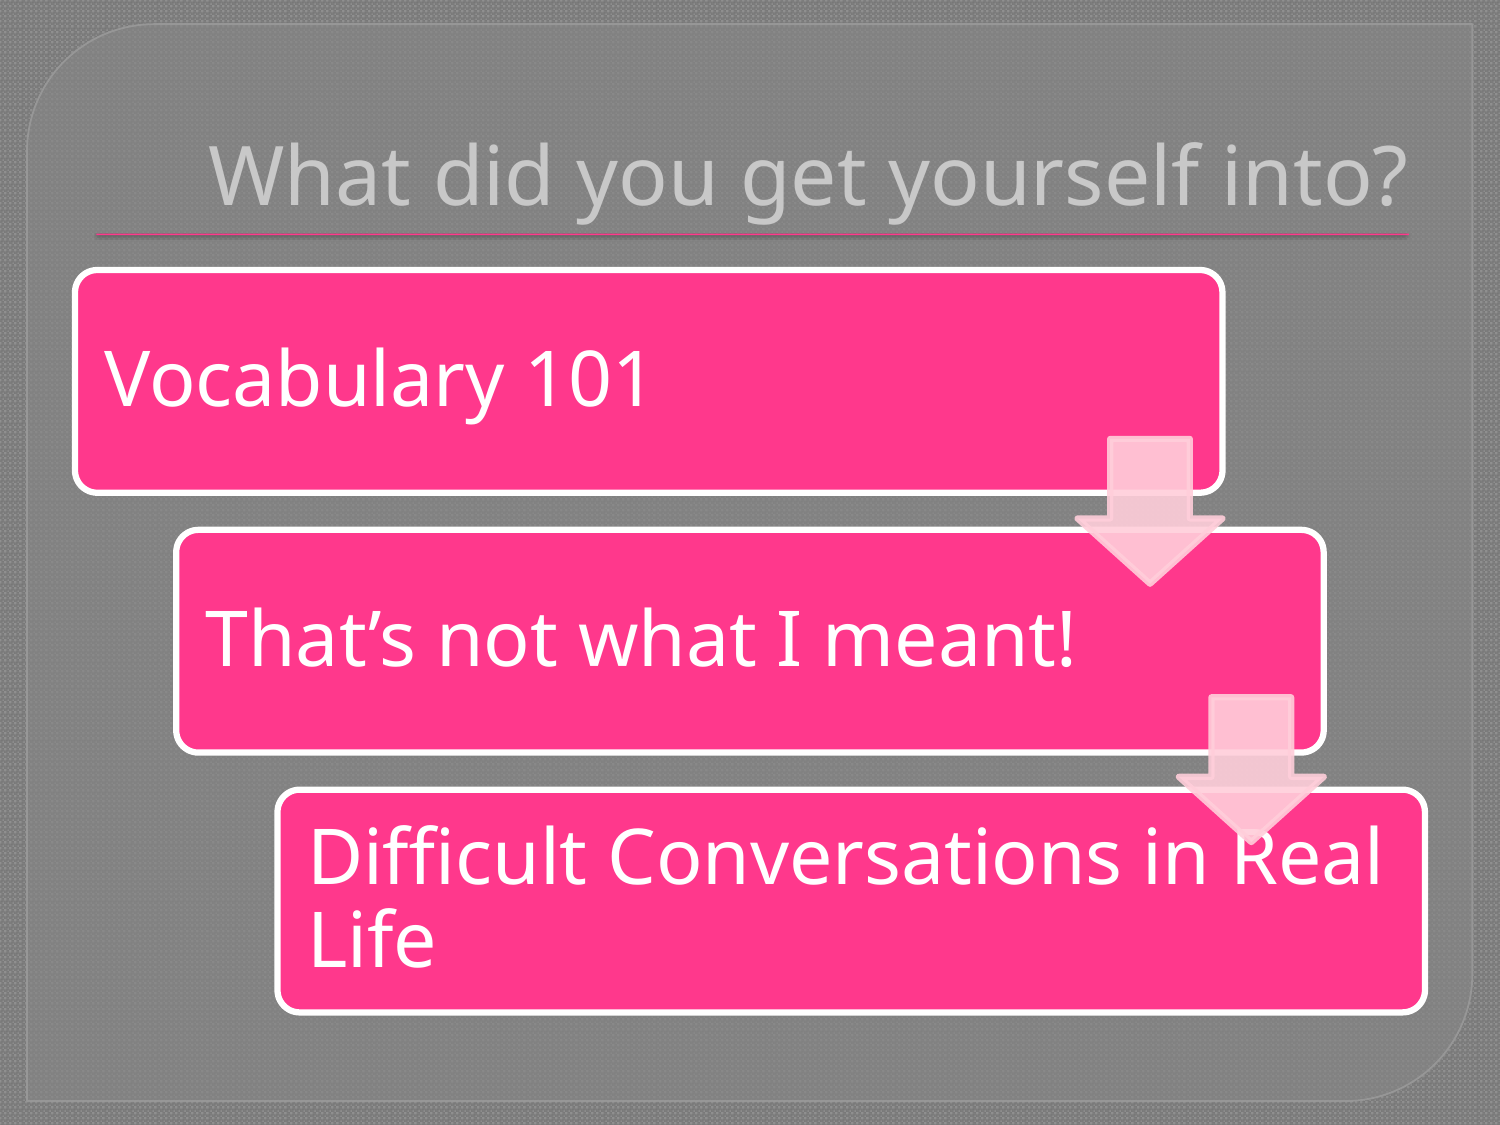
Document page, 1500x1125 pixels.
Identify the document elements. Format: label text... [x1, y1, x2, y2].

title What did you get yourself into? [75, 41, 1425, 230]
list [74, 269, 1426, 1013]
